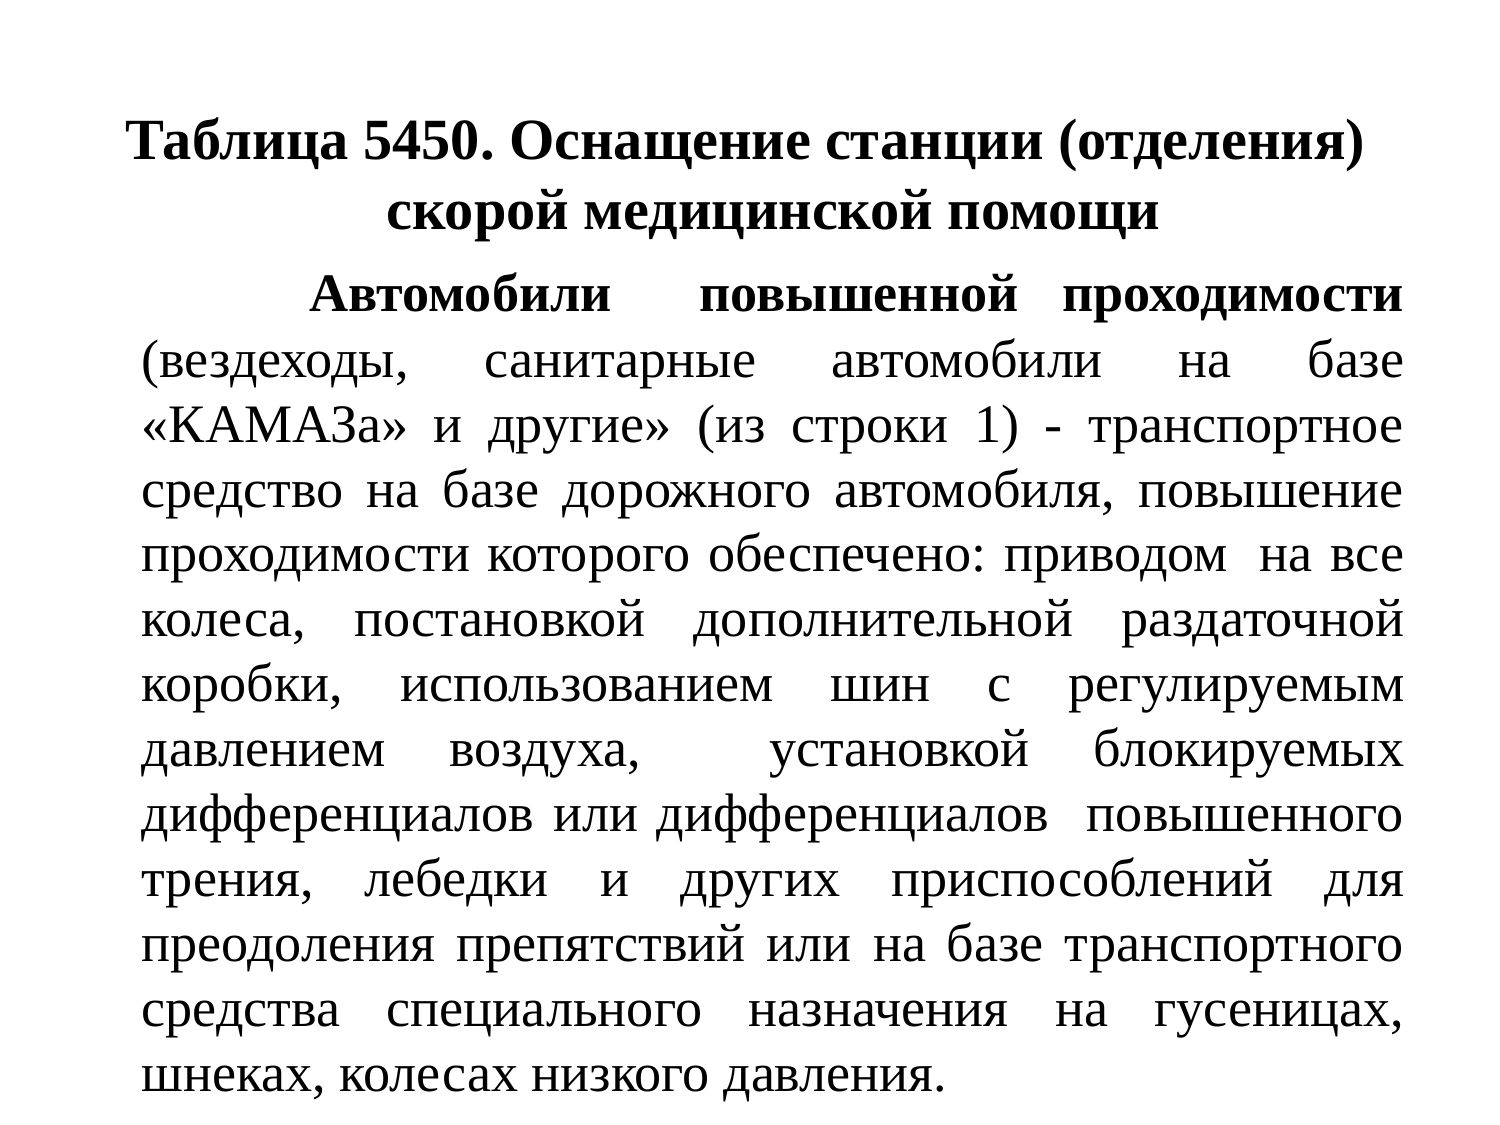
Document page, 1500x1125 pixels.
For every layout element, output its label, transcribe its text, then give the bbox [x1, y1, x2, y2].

list Таблица 5450. Оснащение станции (отделения) скорой медицинской помощи Автомобили повышенной проходимости (вездеходы, санитарные автомобили на базе «КАМАЗа» и другие» (из строки 1) - транспортное средство на базе дорожного автомобиля, повышение проходимости которого обеспечено: приводом на все колеса, постановкой дополнительной раздаточной коробки, использованием шин с регулируемым давлением воздуха, установкой блокируемых дифференциалов или дифференциалов повышенного трения, лебедки и других приспособлений для преодоления препятствий или на базе транспортного средства специального назначения на гусеницах, шнеках, колесах низкого давления. [70, 93, 1421, 1102]
